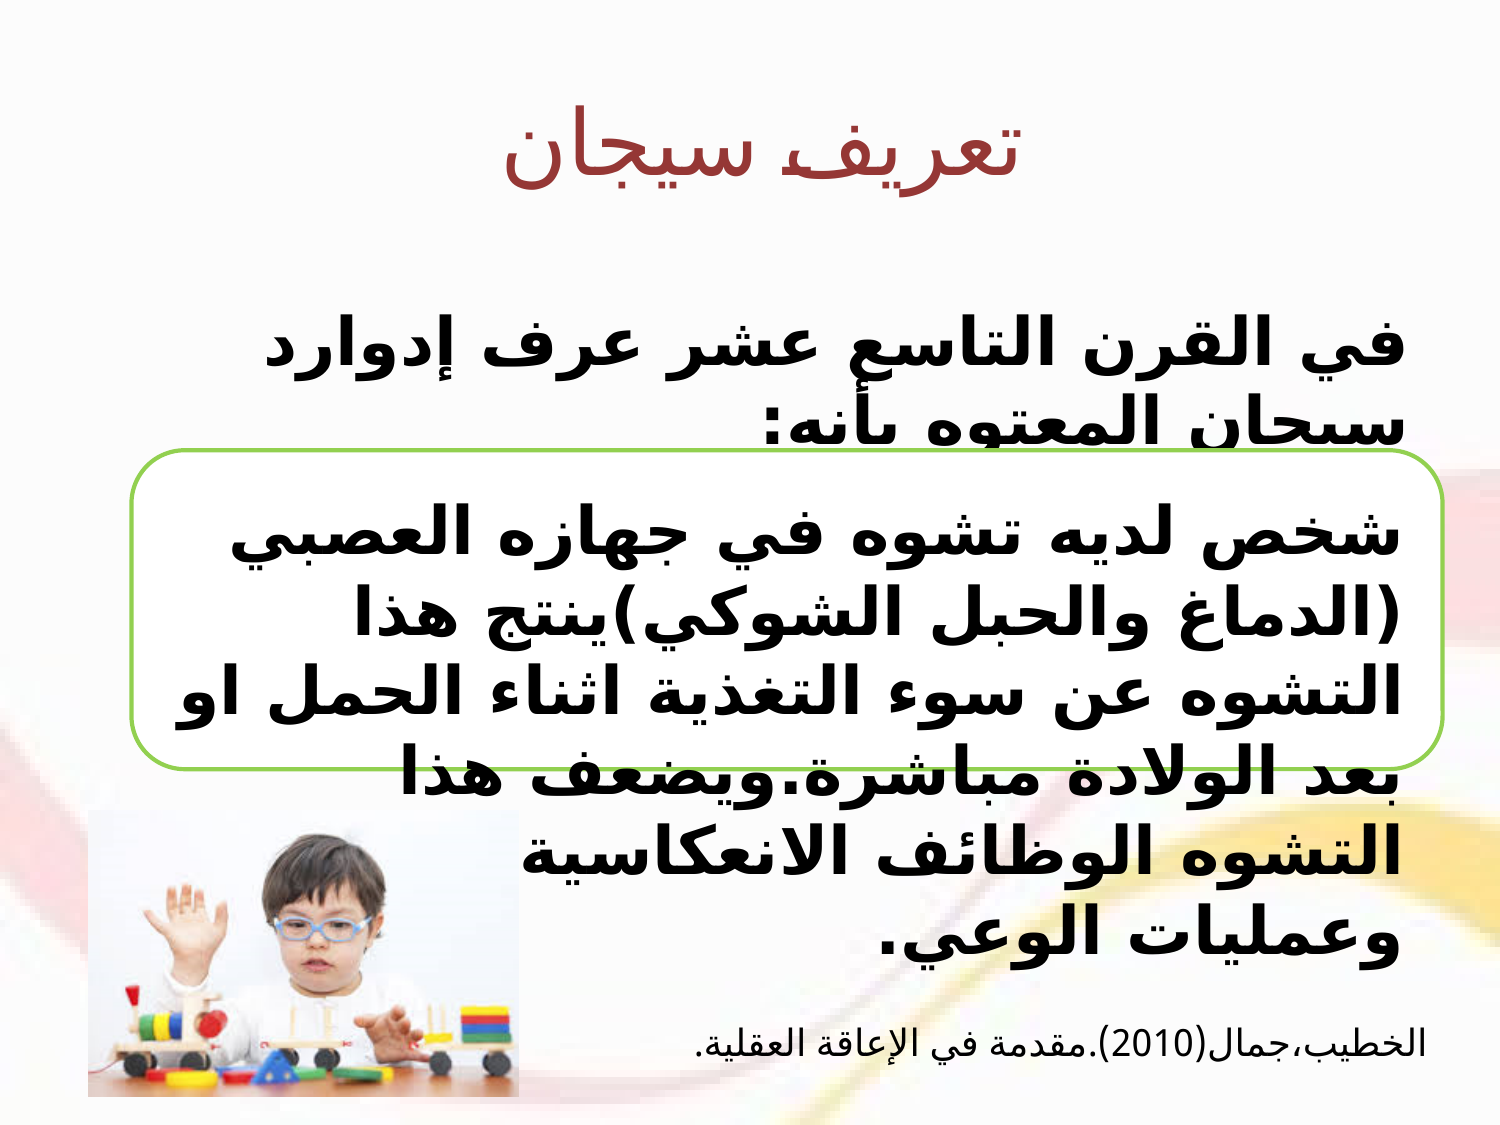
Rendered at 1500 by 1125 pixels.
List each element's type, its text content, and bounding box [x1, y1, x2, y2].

text_box شخص لديه تشوه في جهازه العصبي (الدماغ والحبل الشوكي)ينتج هذا التشوه عن سوء التغذية اثناء الحمل او بعد الولادة مباشرة.ويضعف هذا التشوه الوظائف الانعكاسية والغريزية وعمليات الوعي. [147, 480, 1420, 976]
text_box الخطيب،جمال(2010).مقدمة في الإعاقة العقلية. [524, 1011, 1443, 1072]
picture [0, 0, 1500, 1125]
list في القرن التاسع عشر عرف إدوارد سيجان المعتوه بأنه: [75, 290, 1426, 976]
text_box [129, 448, 1445, 763]
title تعريف سيجان [75, 45, 1425, 233]
